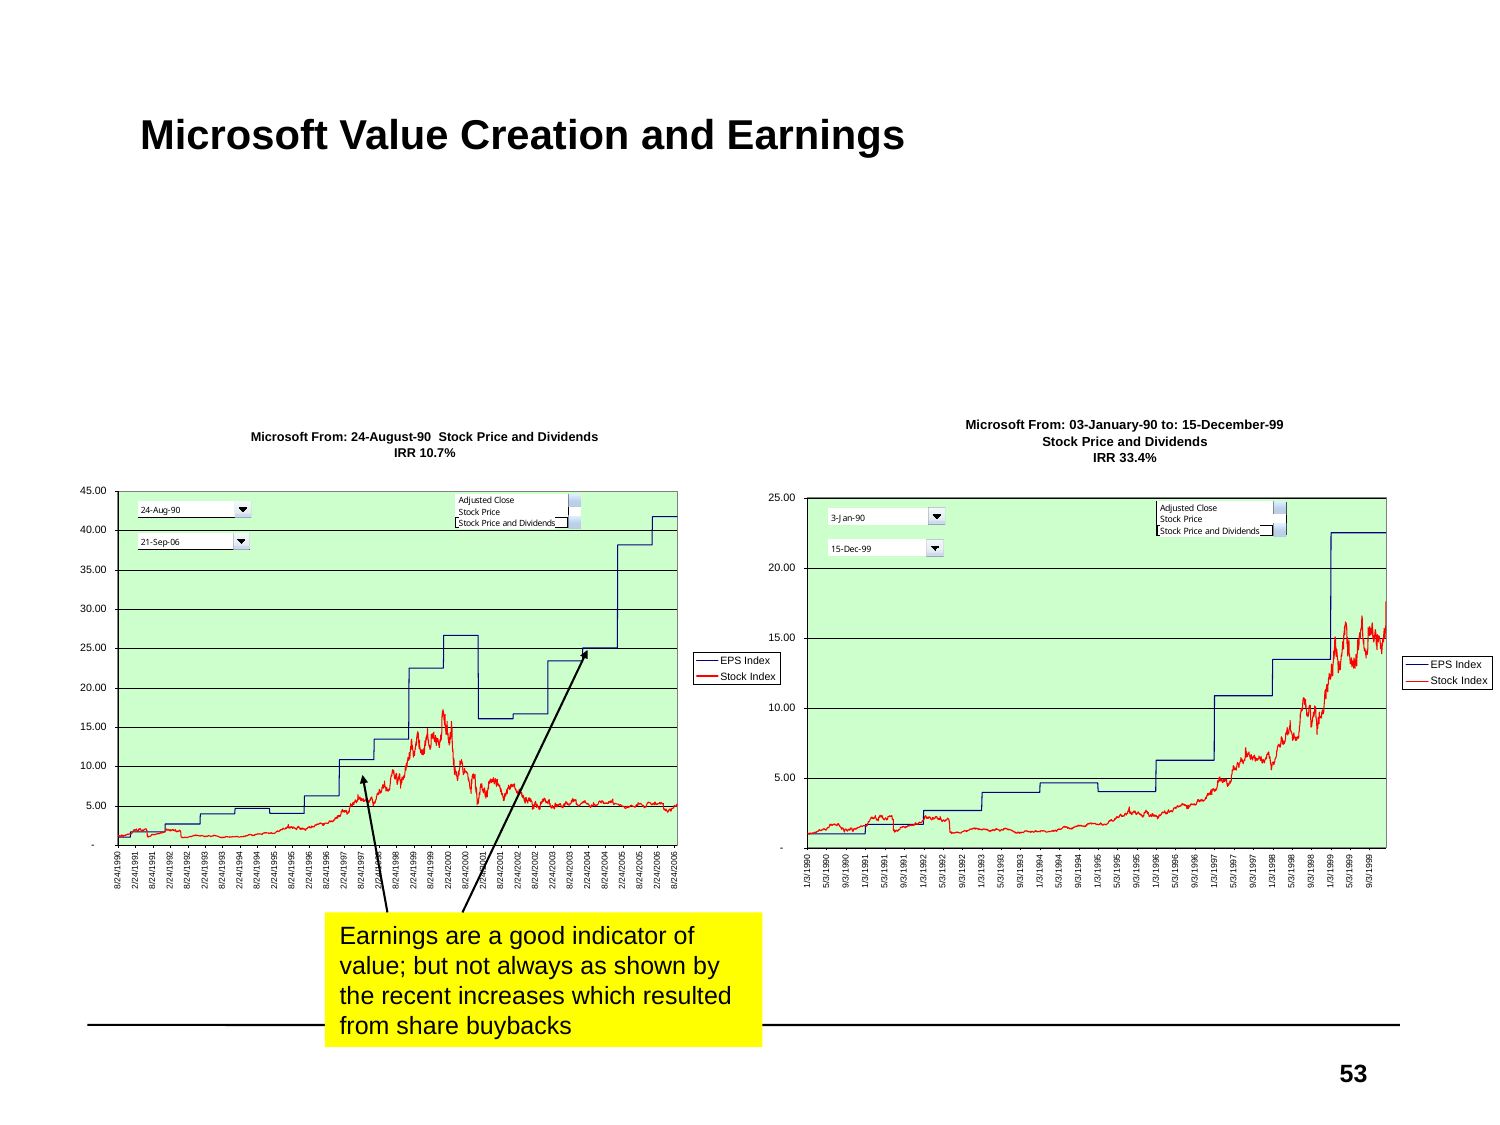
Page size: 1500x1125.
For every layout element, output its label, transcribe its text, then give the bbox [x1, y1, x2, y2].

title Microsoft Value Creation and Earnings [125, 99, 1350, 225]
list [749, 399, 1500, 913]
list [62, 412, 744, 909]
text_box Earnings are a good indicator of value; but not always as shown by the recent increases which resulted from share buybacks [324, 916, 763, 1047]
